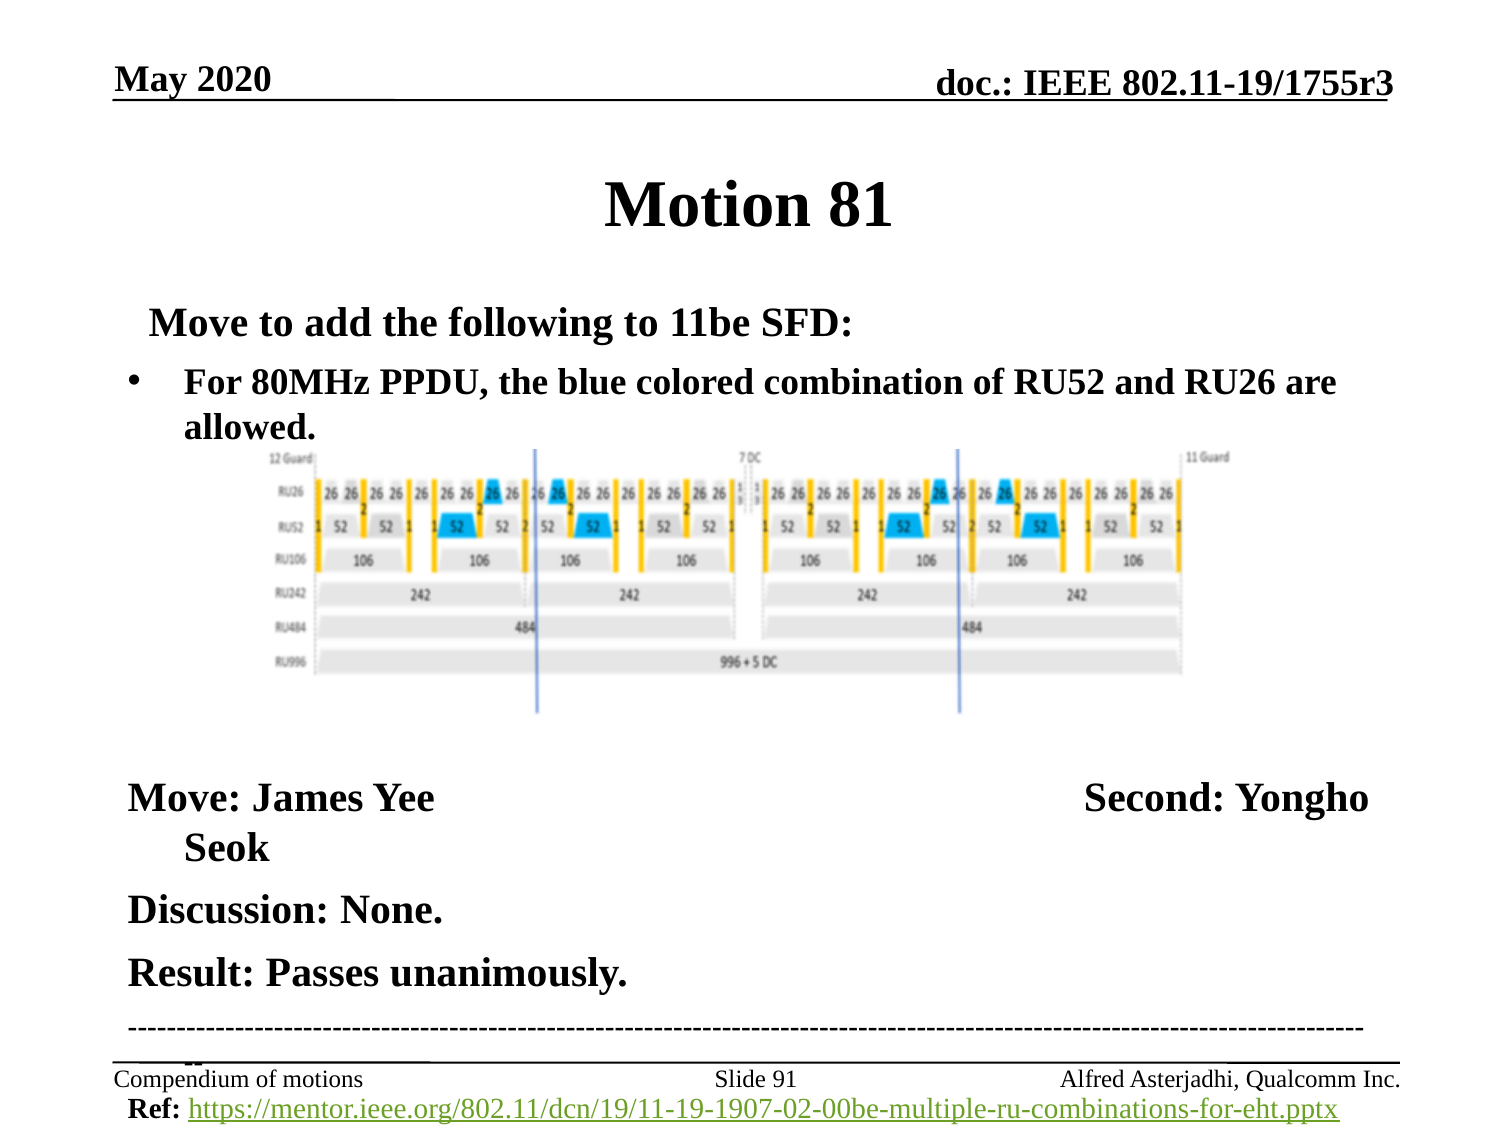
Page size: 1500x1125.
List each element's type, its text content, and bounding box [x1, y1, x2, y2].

list Move to add the following to 11be SFD: For 80MHz PPDU, the blue colored combination of RU52 and RU26 are allowed. Move: James Yee Second: Yongho Seok Discussion: None. Result: Passes unanimously. --------------------------------------------------------------------------------------------------------------------------------- Ref: https://mentor.ieee.org/802.11/dcn/19/11-19-1907-02-00be-multiple-ru-combinations-for-eht.pptx [112, 286, 1388, 1071]
title Motion 81 [112, 112, 1388, 286]
footer Alfred Asterjadhi, Qualcomm Inc. [878, 1061, 1402, 1093]
slide_number Slide 91 [712, 1061, 800, 1123]
picture [262, 449, 1238, 724]
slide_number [114, 54, 423, 100]
